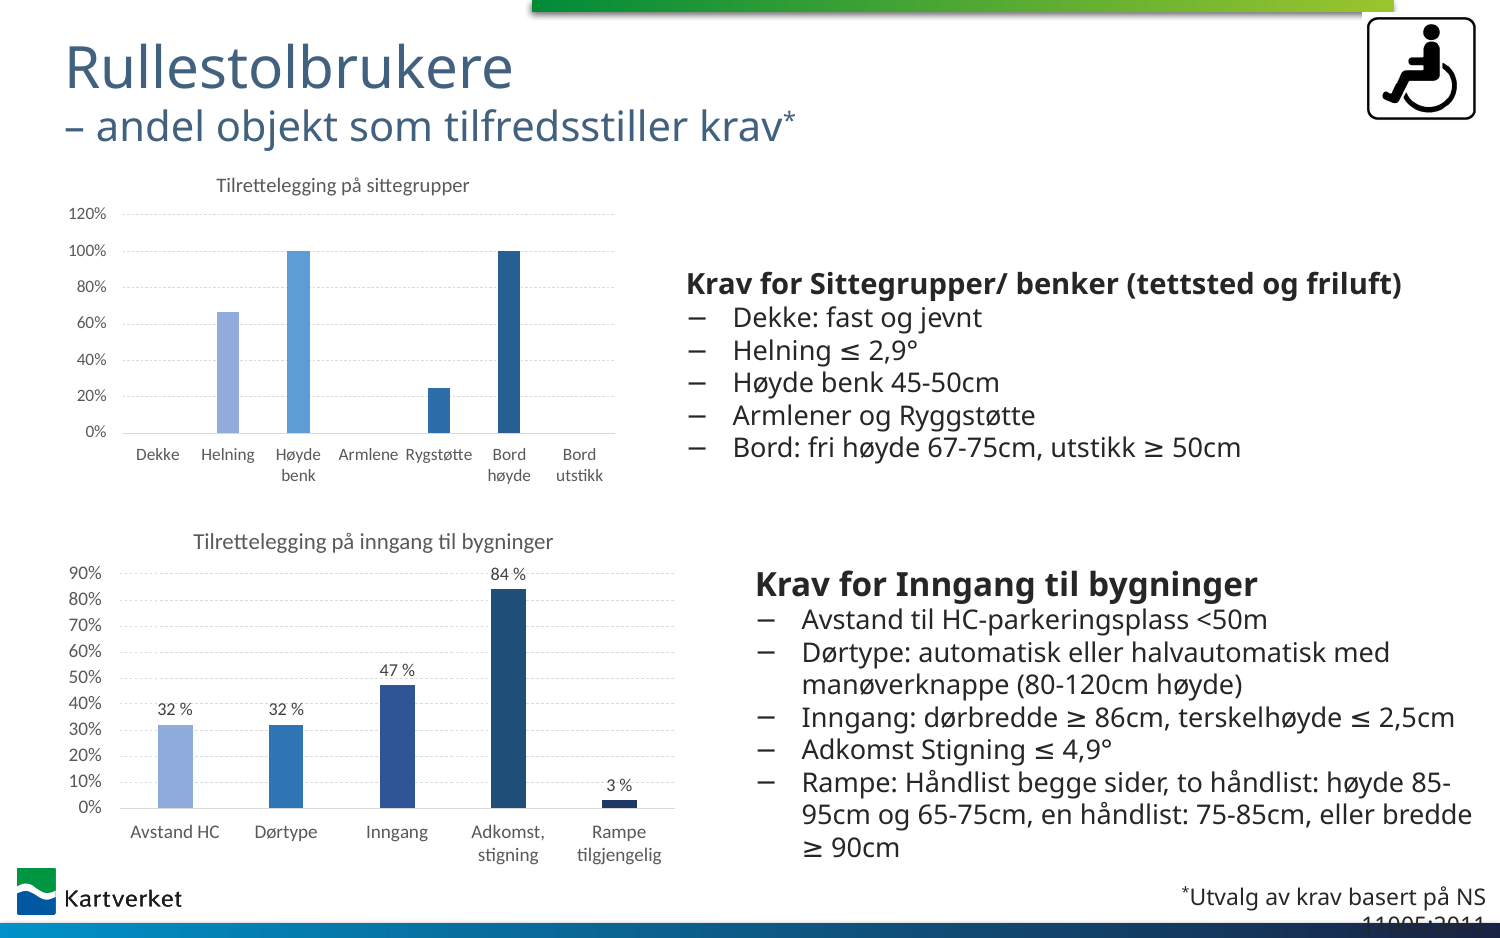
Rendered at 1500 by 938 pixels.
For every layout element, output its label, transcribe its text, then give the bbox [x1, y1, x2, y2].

text_box Krav for Sittegrupper/ benker (tettsted og friluft) Dekke: fast og jevnt Helning ≤ 2,9° Høyde benk 45-50cm Armlener og Ryggstøtte Bord: fri høyde 67-75cm, utstikk ≥ 50cm [670, 258, 1418, 471]
picture [1362, 12, 1481, 126]
text_box Krav for Inngang til bygninger Avstand til HC-parkeringsplass <50m Dørtype: automatisk eller halvautomatisk med manøverknappe (80-120cm høyde) Inngang: dørbredde ≥ 86cm, terskelhøyde ≤ 2,5cm Adkomst Stigning ≤ 4,9° Rampe: Håndlist begge sider, to håndlist: høyde 85-95cm og 65-75cm, en håndlist: 75-85cm, eller bredde ≥ 90cm [740, 555, 1491, 870]
picture [62, 520, 686, 874]
text_box Rullestolbrukere – andel objekt som tilfredsstiller krav* [49, 25, 1431, 158]
text_box *Utvalg av krav basert på NS 11005:2011 [1068, 873, 1500, 938]
picture [62, 166, 625, 492]
